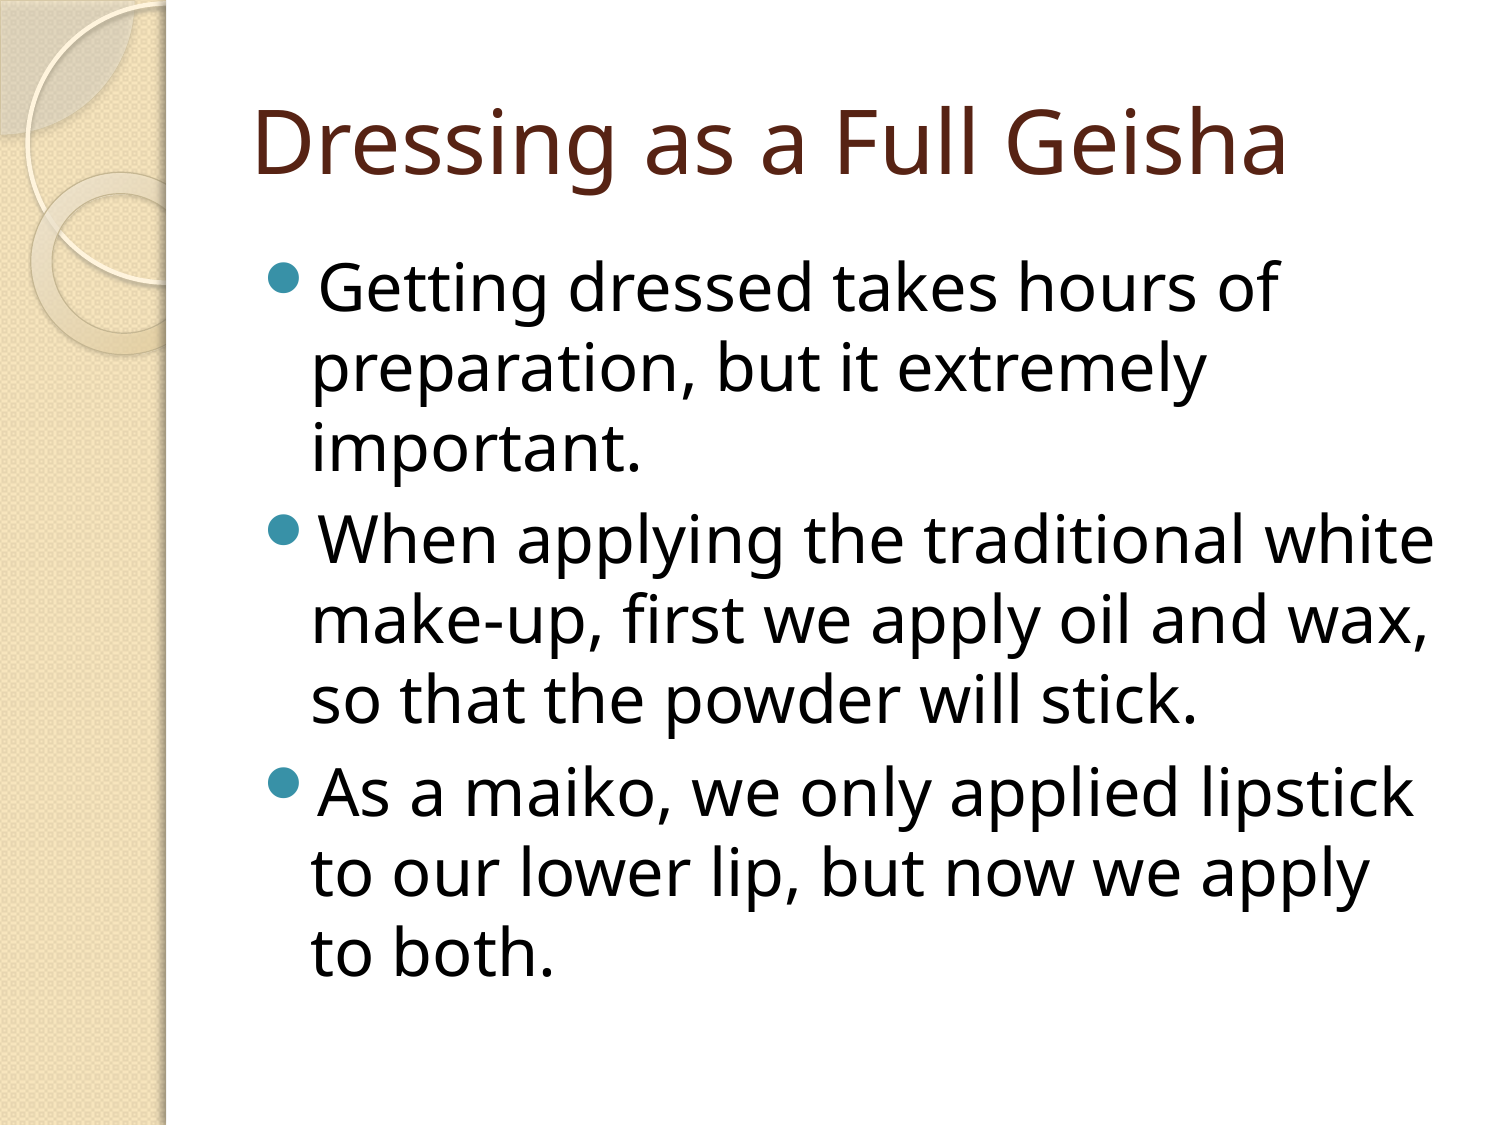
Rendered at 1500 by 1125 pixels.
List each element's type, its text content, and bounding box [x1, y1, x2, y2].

list Getting dressed takes hours of preparation, but it extremely important. When applying the traditional white make-up, first we apply oil and wax, so that the powder will stick. As a maiko, we only applied lipstick to our lower lip, but now we apply to both. [235, 237, 1466, 1025]
title Dressing as a Full Geisha [235, 45, 1466, 233]
